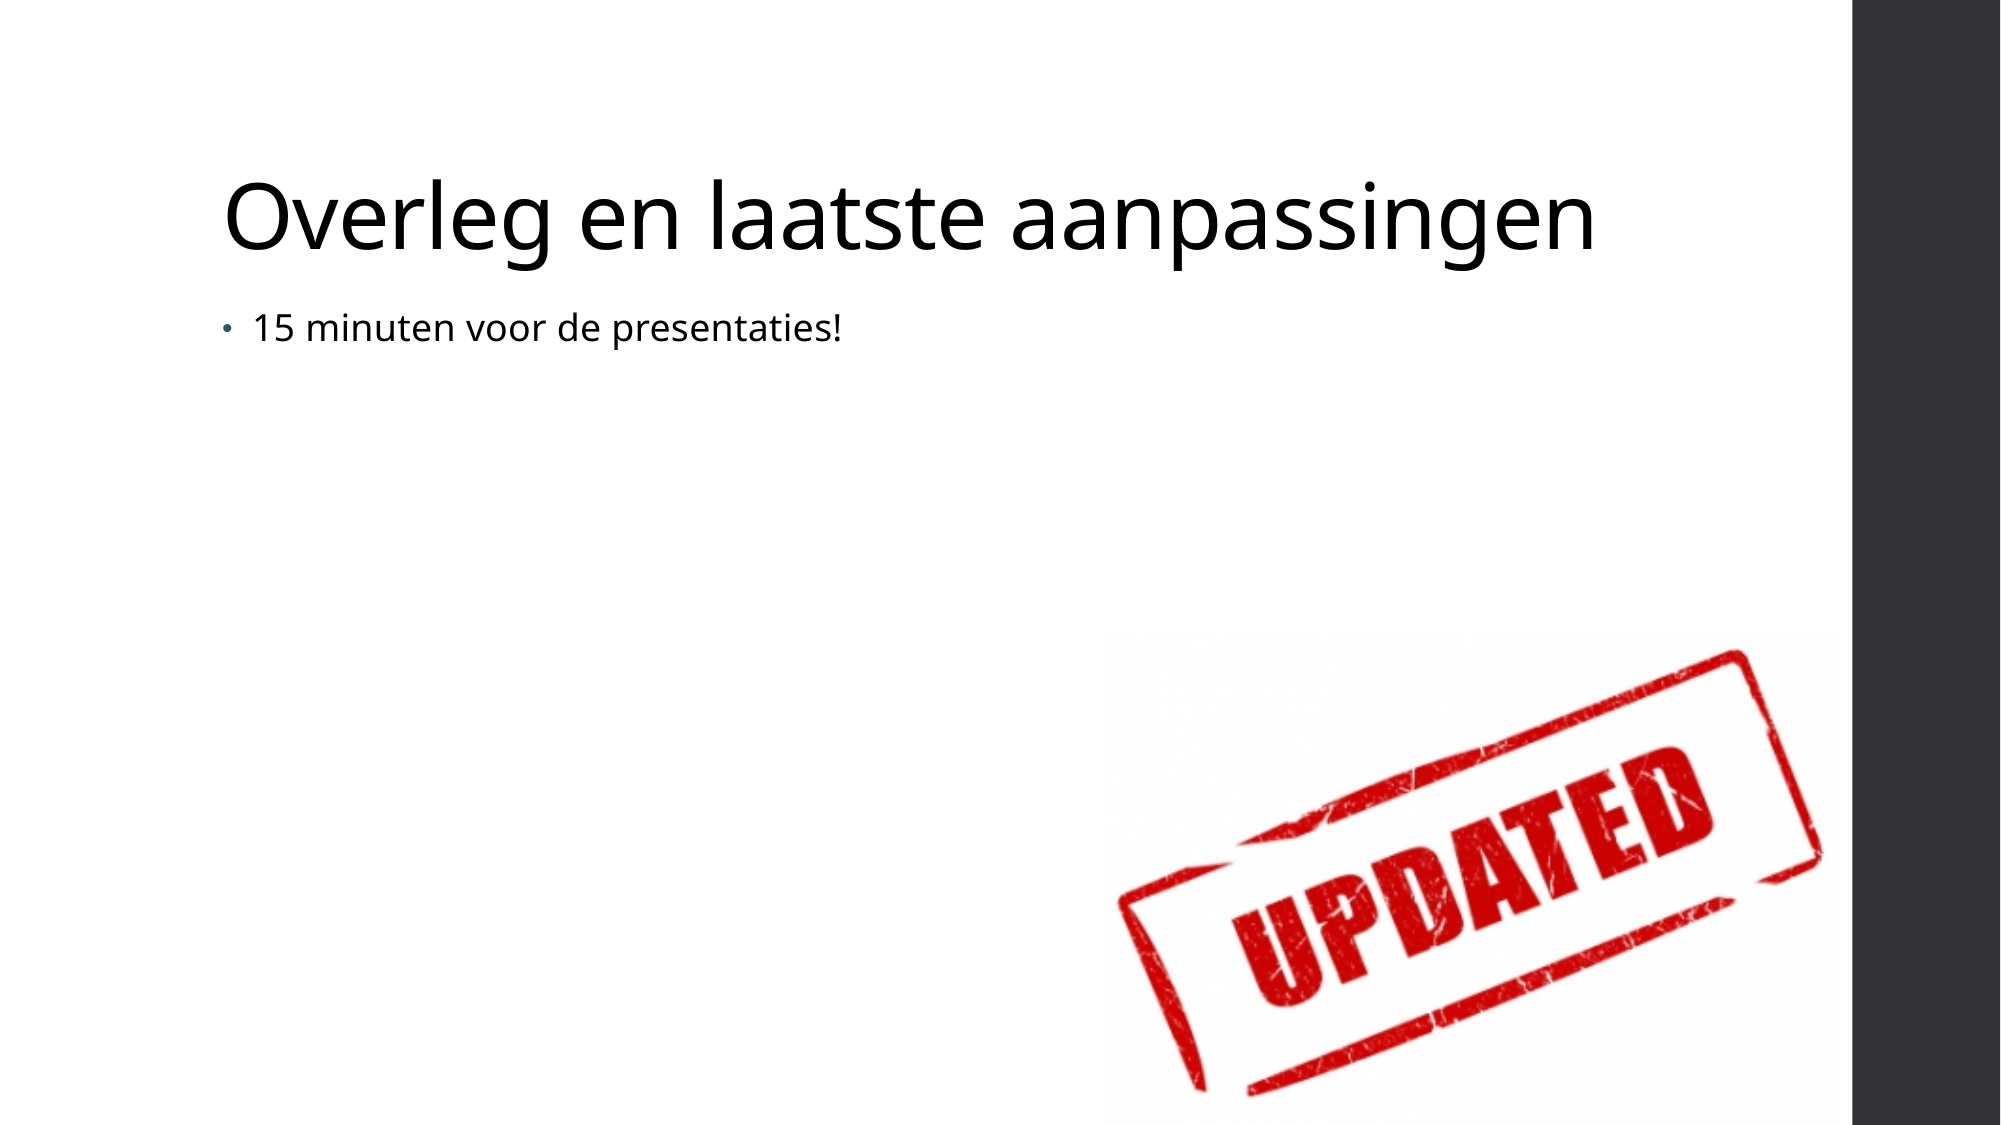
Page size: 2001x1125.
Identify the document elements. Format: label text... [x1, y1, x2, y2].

picture [1104, 631, 1839, 1125]
list 15 minuten voor de presentaties! [206, 299, 1617, 1014]
title Overleg en laatste aanpassingen [206, 60, 1797, 278]
